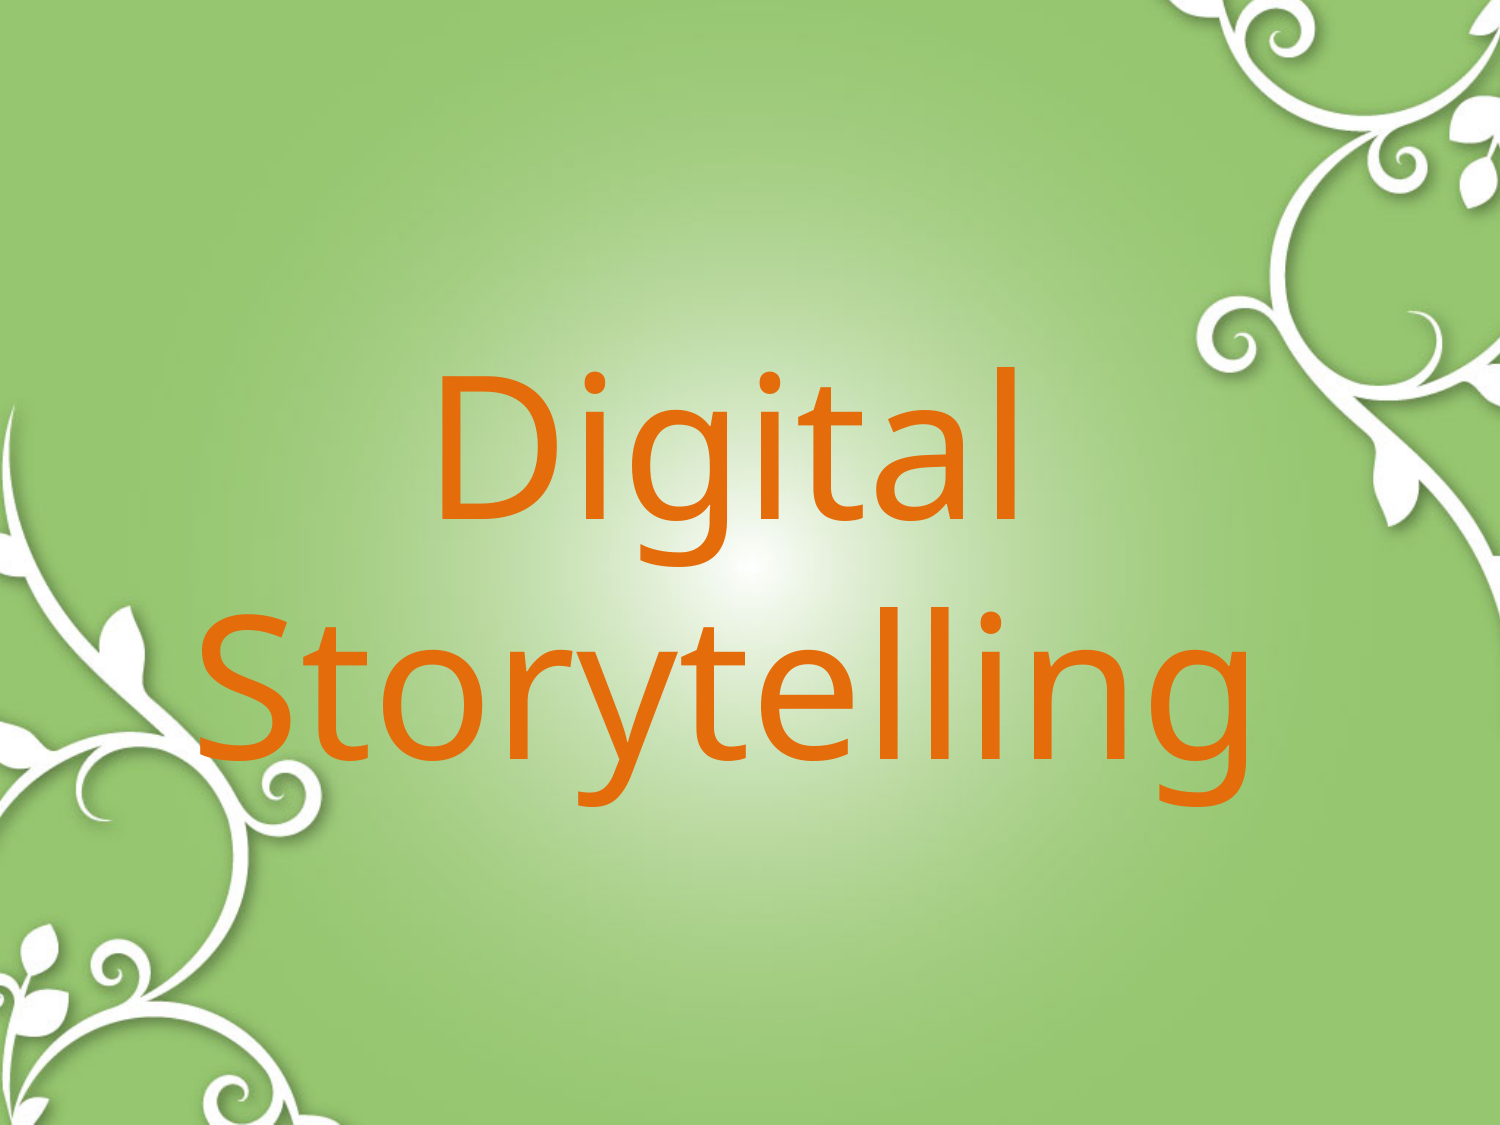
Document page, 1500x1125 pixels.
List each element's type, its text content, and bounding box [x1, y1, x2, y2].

picture [0, 0, 1500, 1125]
text_box Digital Storytelling [121, 312, 1334, 808]
